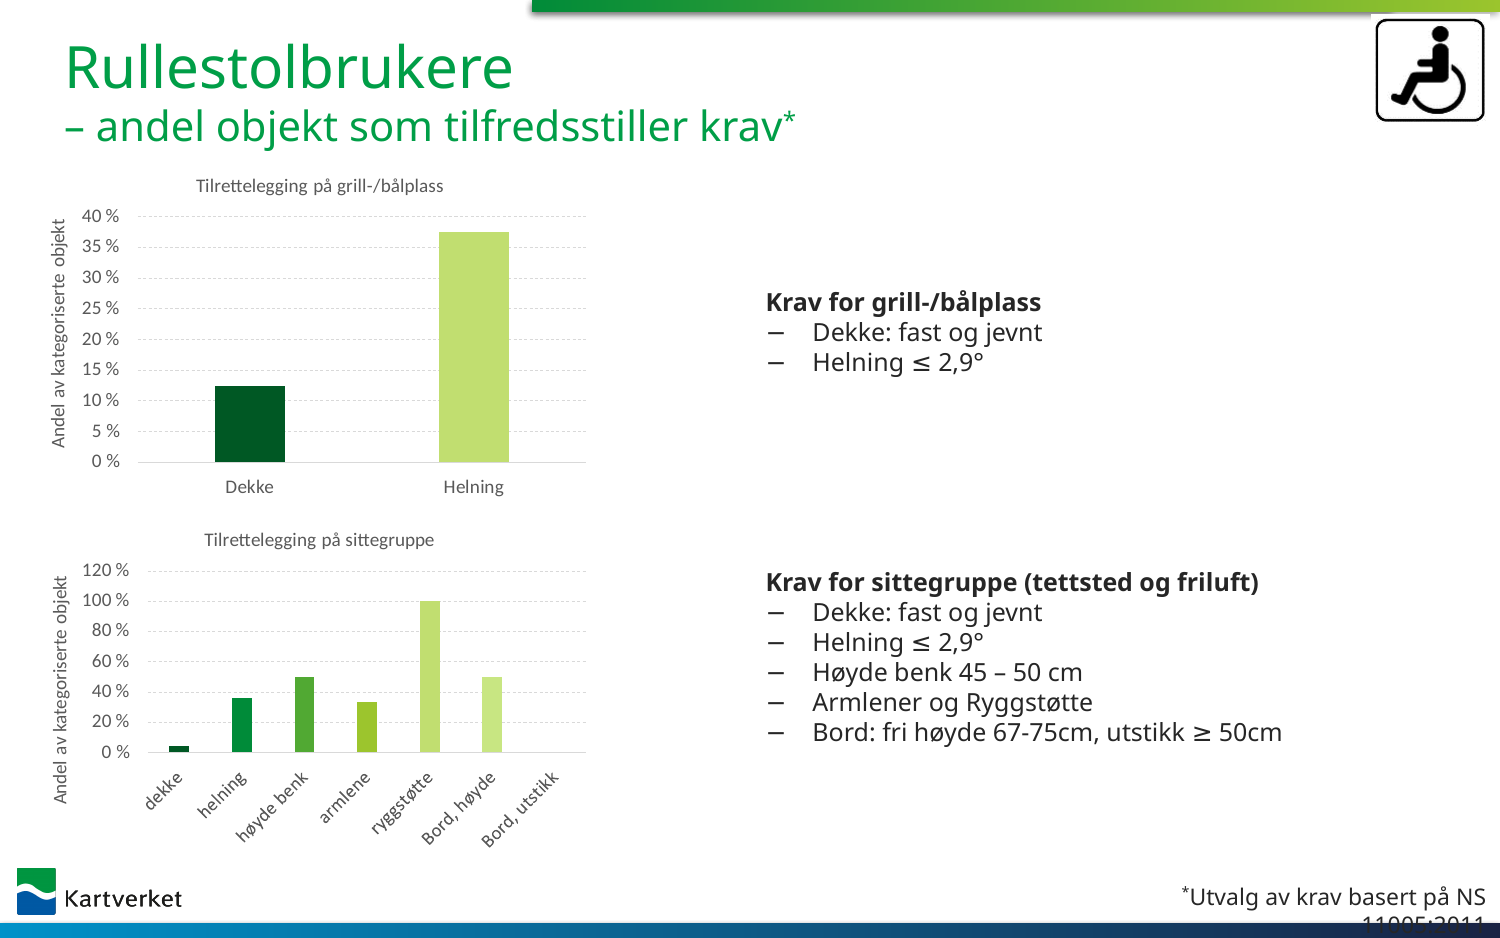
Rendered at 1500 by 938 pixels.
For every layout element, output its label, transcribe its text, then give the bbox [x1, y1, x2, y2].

picture [41, 166, 597, 505]
text_box *Utvalg av krav basert på NS 11005:2011 [1068, 873, 1500, 938]
picture [41, 520, 597, 859]
text_box Krav for grill-/bålplass Dekke: fast og jevnt Helning ≤ 2,9° [750, 279, 1452, 384]
text_box Krav for sittegruppe (tettsted og friluft) Dekke: fast og jevnt Helning ≤ 2,9° Høyde benk 45 – 50 cm Armlener og Ryggstøtte Bord: fri høyde 67-75cm, utstikk ≥ 50cm [750, 559, 1500, 754]
text_box Rullestolbrukere – andel objekt som tilfredsstiller krav* [49, 14, 1431, 158]
picture [1371, 13, 1491, 127]
